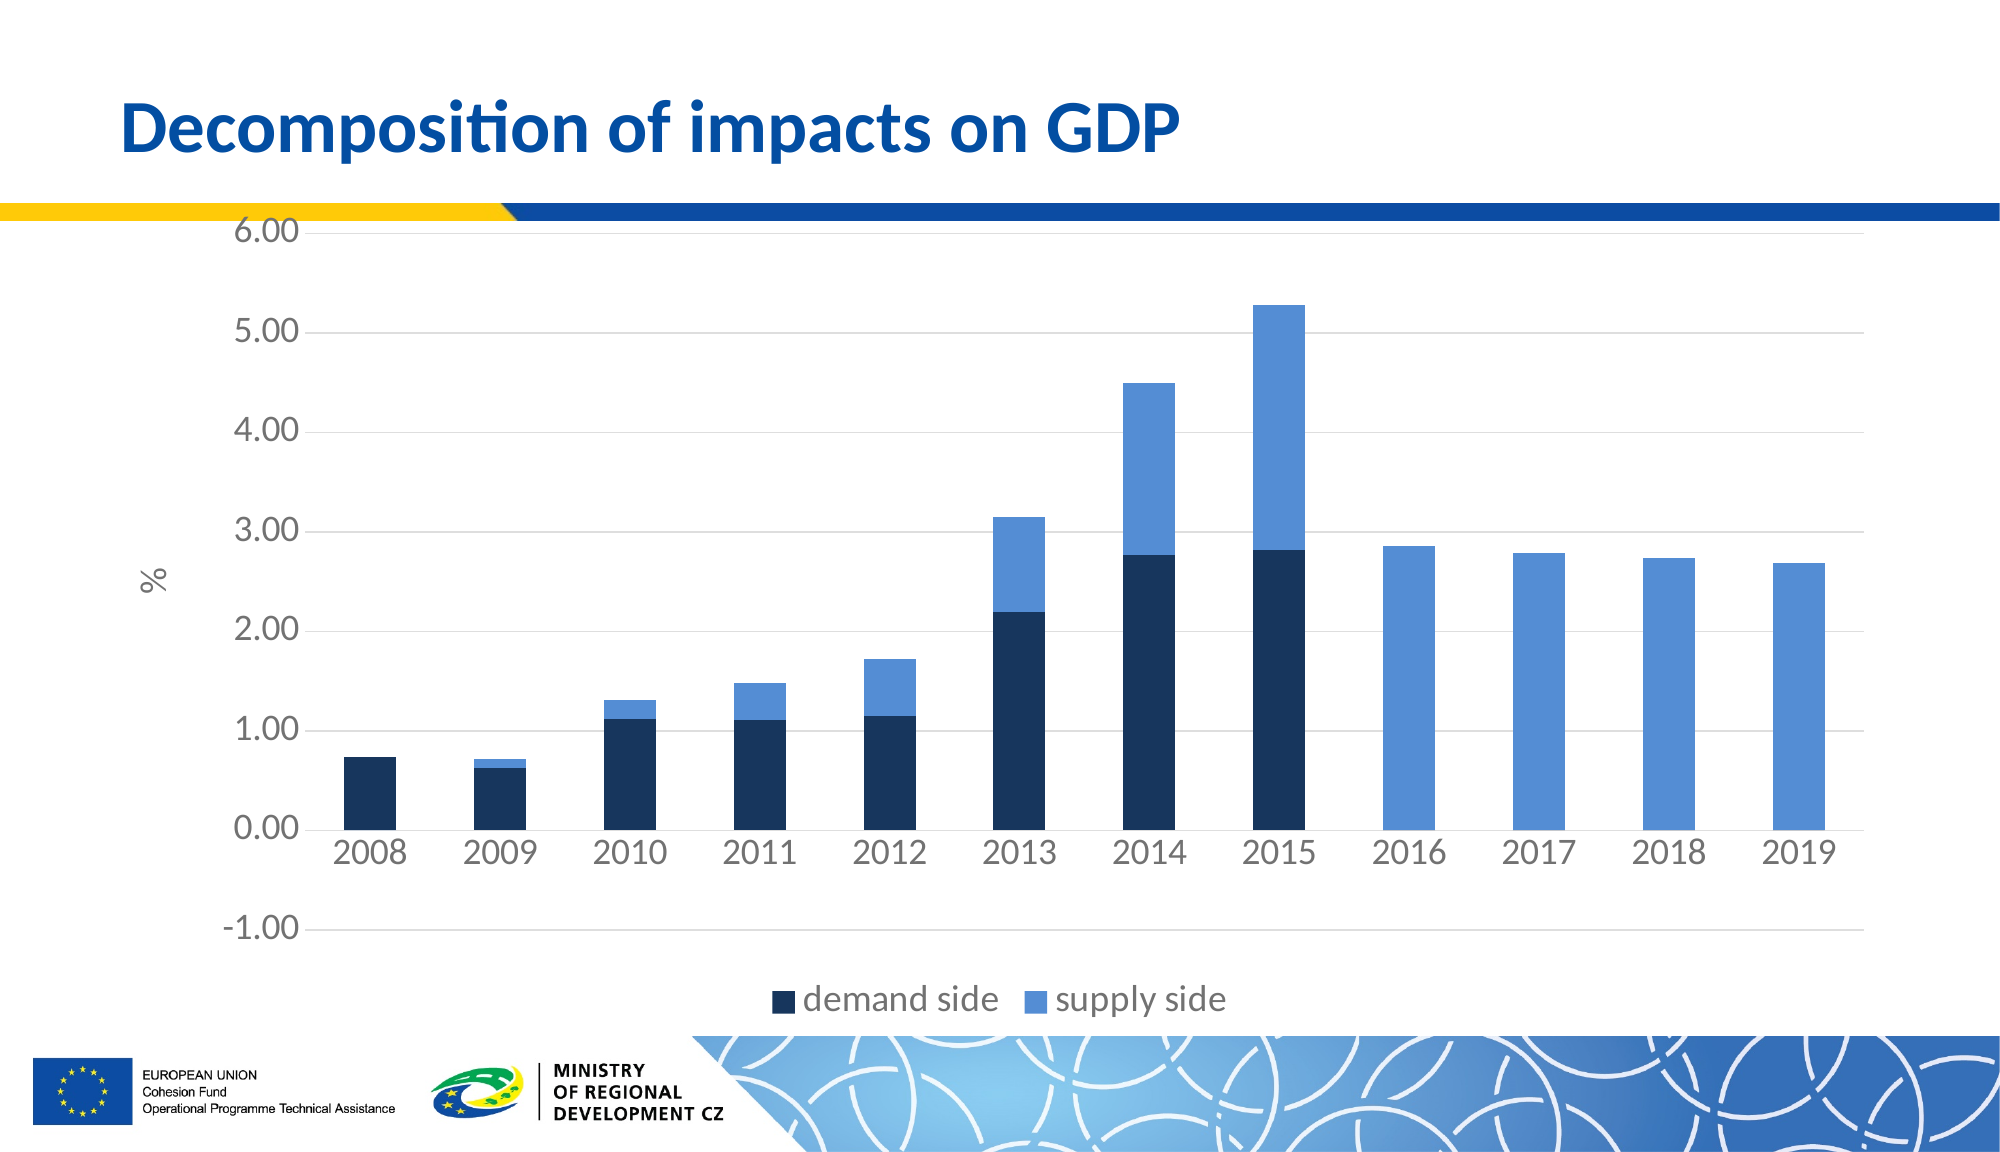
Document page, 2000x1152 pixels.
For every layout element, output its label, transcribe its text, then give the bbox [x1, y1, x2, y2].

chart [99, 197, 1900, 1030]
title Decomposition of impacts on GDP [99, 46, 1900, 197]
picture [1900, 203, 2000, 221]
picture [0, 203, 99, 221]
picture [0, 1036, 2000, 1152]
